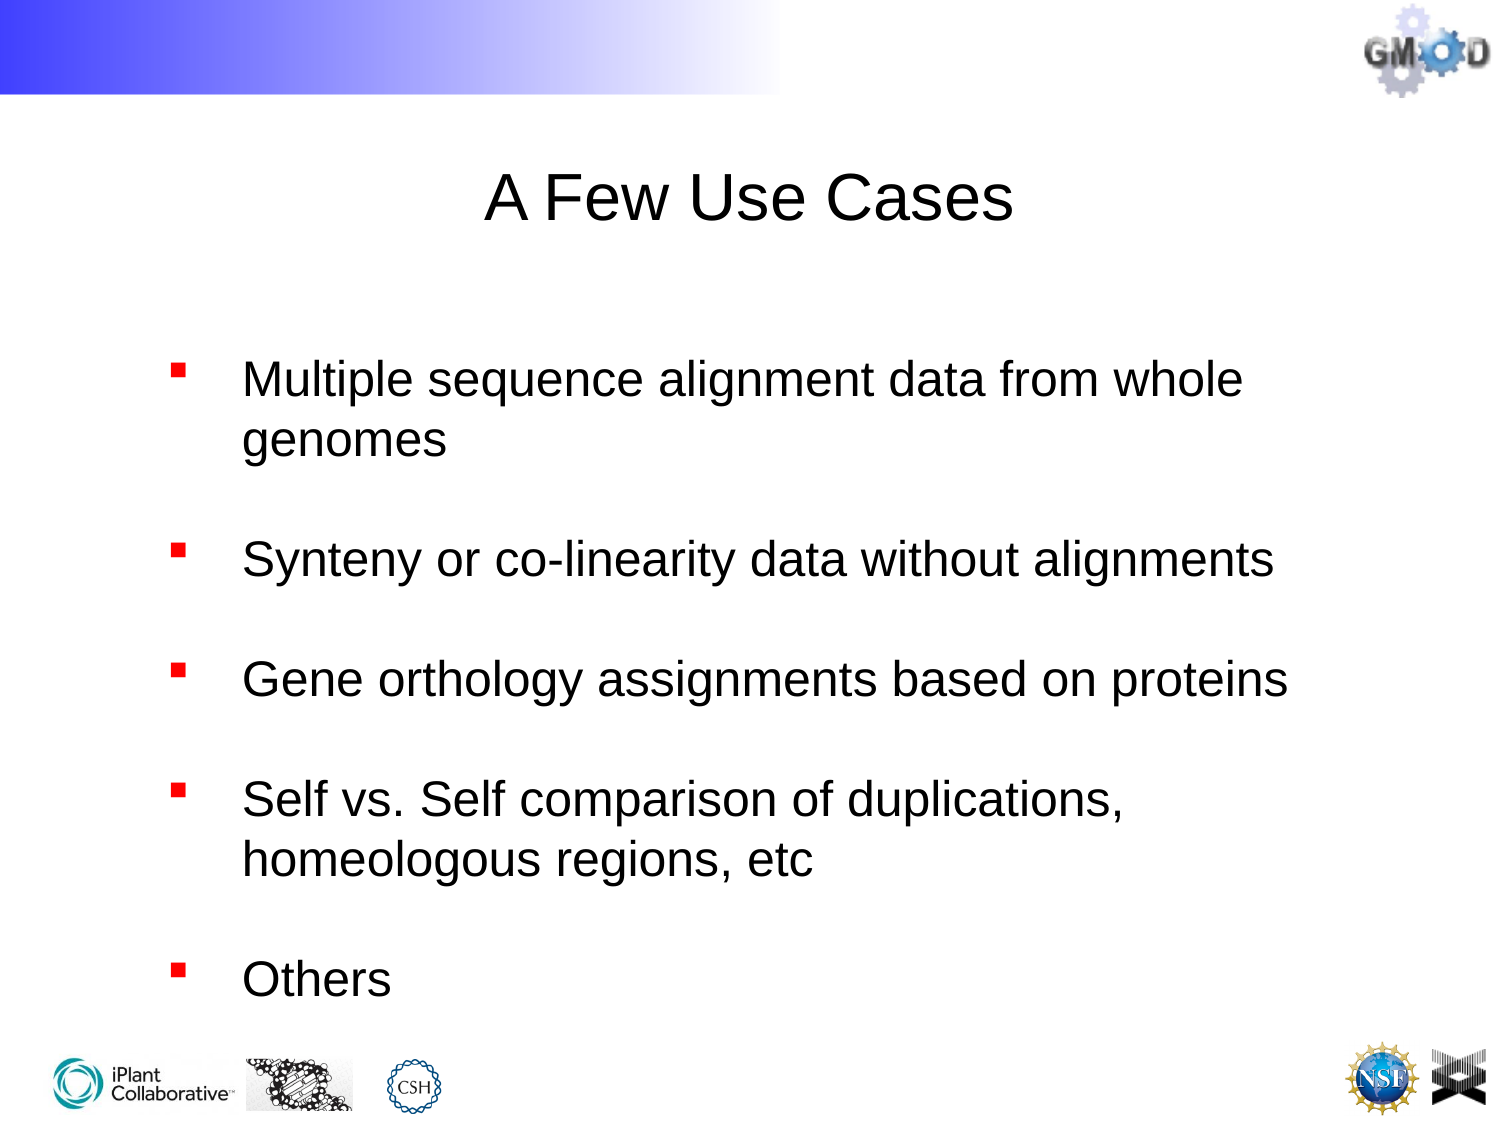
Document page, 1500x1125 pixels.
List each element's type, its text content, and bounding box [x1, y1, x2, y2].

picture [1431, 1049, 1487, 1105]
title A Few Use Cases [112, 99, 1388, 288]
picture [382, 1054, 442, 1116]
picture [39, 1053, 240, 1115]
picture [1344, 1040, 1420, 1116]
picture [246, 1056, 353, 1113]
text_box Multiple sequence alignment data from whole genomes Synteny or co-linearity data without alignments Gene orthology assignments based on proteins Self vs. Self comparison of duplications, homeologous regions, etc Others [152, 339, 1423, 1015]
